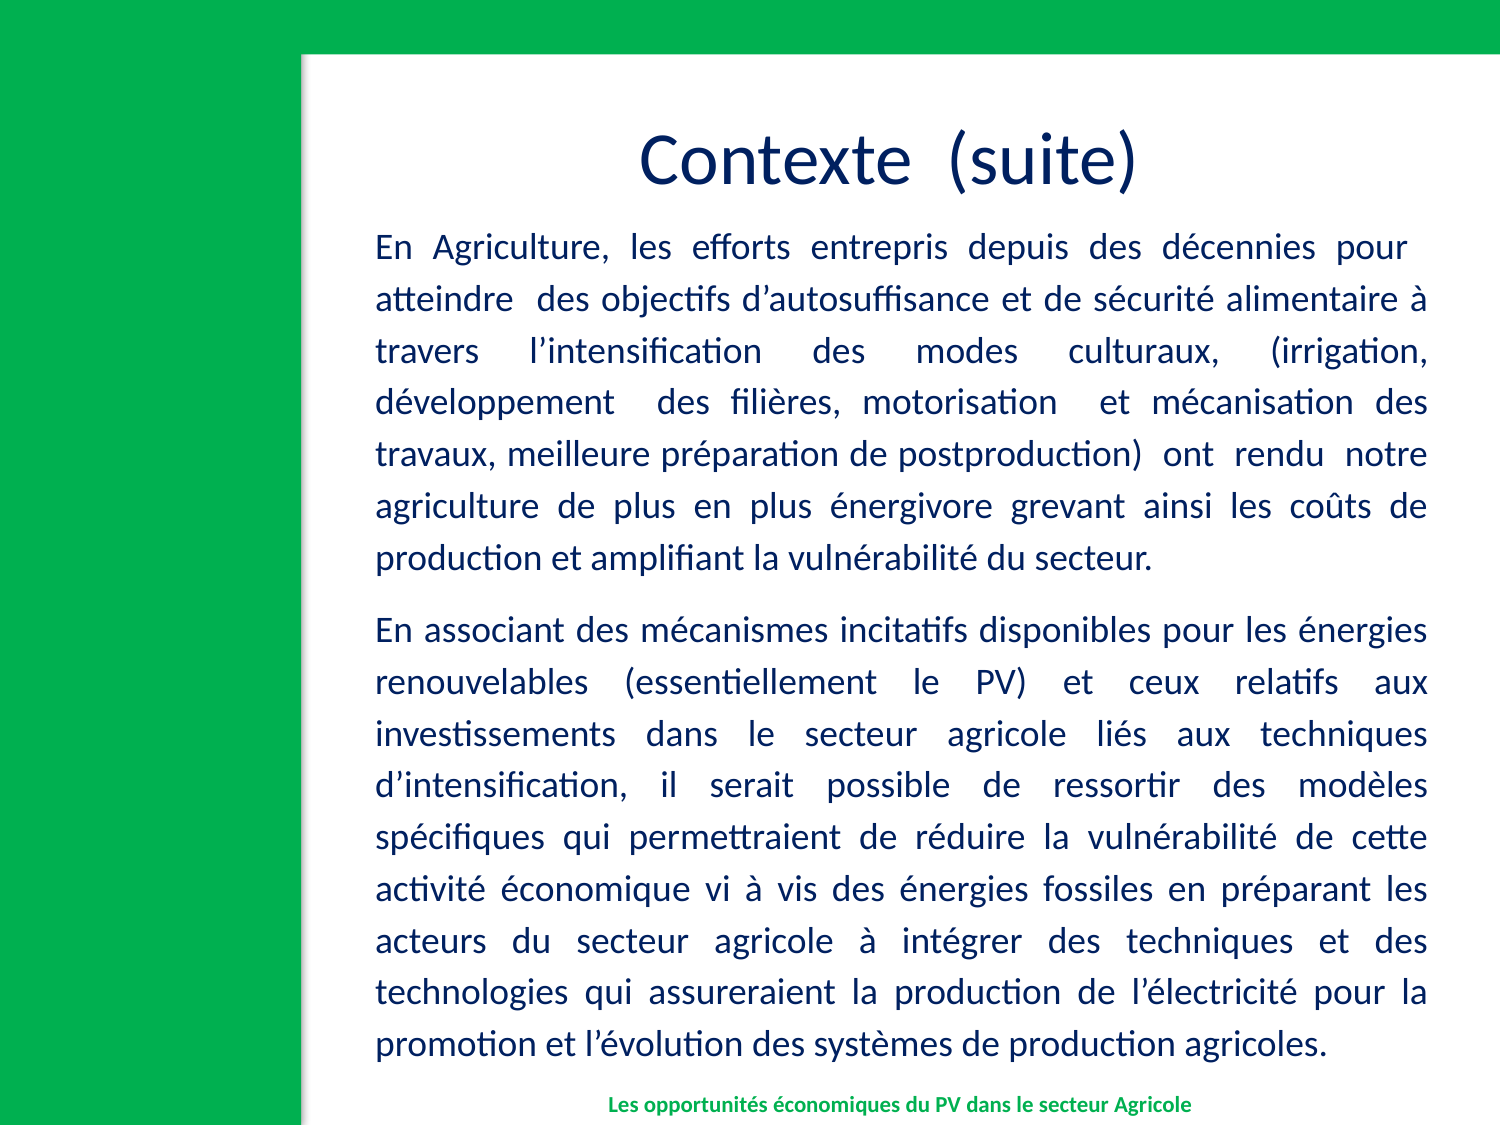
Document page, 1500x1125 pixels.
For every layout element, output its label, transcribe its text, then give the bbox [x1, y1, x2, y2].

text_box Contexte (suite) [371, 101, 1408, 196]
text_box En Agriculture, les efforts entrepris depuis des décennies pour atteindre des objectifs d’autosuffisance et de sécurité alimentaire à travers l’intensification des modes culturaux, (irrigation, développement des filières, motorisation et mécanisation des travaux, meilleure préparation de postproduction) ont rendu notre agriculture de plus en plus énergivore grevant ainsi les coûts de production et amplifiant la vulnérabilité du secteur. En associant des mécanismes incitatifs disponibles pour les énergies renouvelables (essentiellement le PV) et ceux relatifs aux investissements dans le secteur agricole liés aux techniques d’intensification, il serait possible de ressortir des modèles spécifiques qui permettraient de réduire la vulnérabilité de cette activité économique vi à vis des énergies fossiles en préparant les acteurs du secteur agricole à intégrer des techniques et des technologies qui assureraient la production de l’électricité pour la promotion et l’évolution des systèmes de production agricoles. [360, 208, 1444, 1072]
